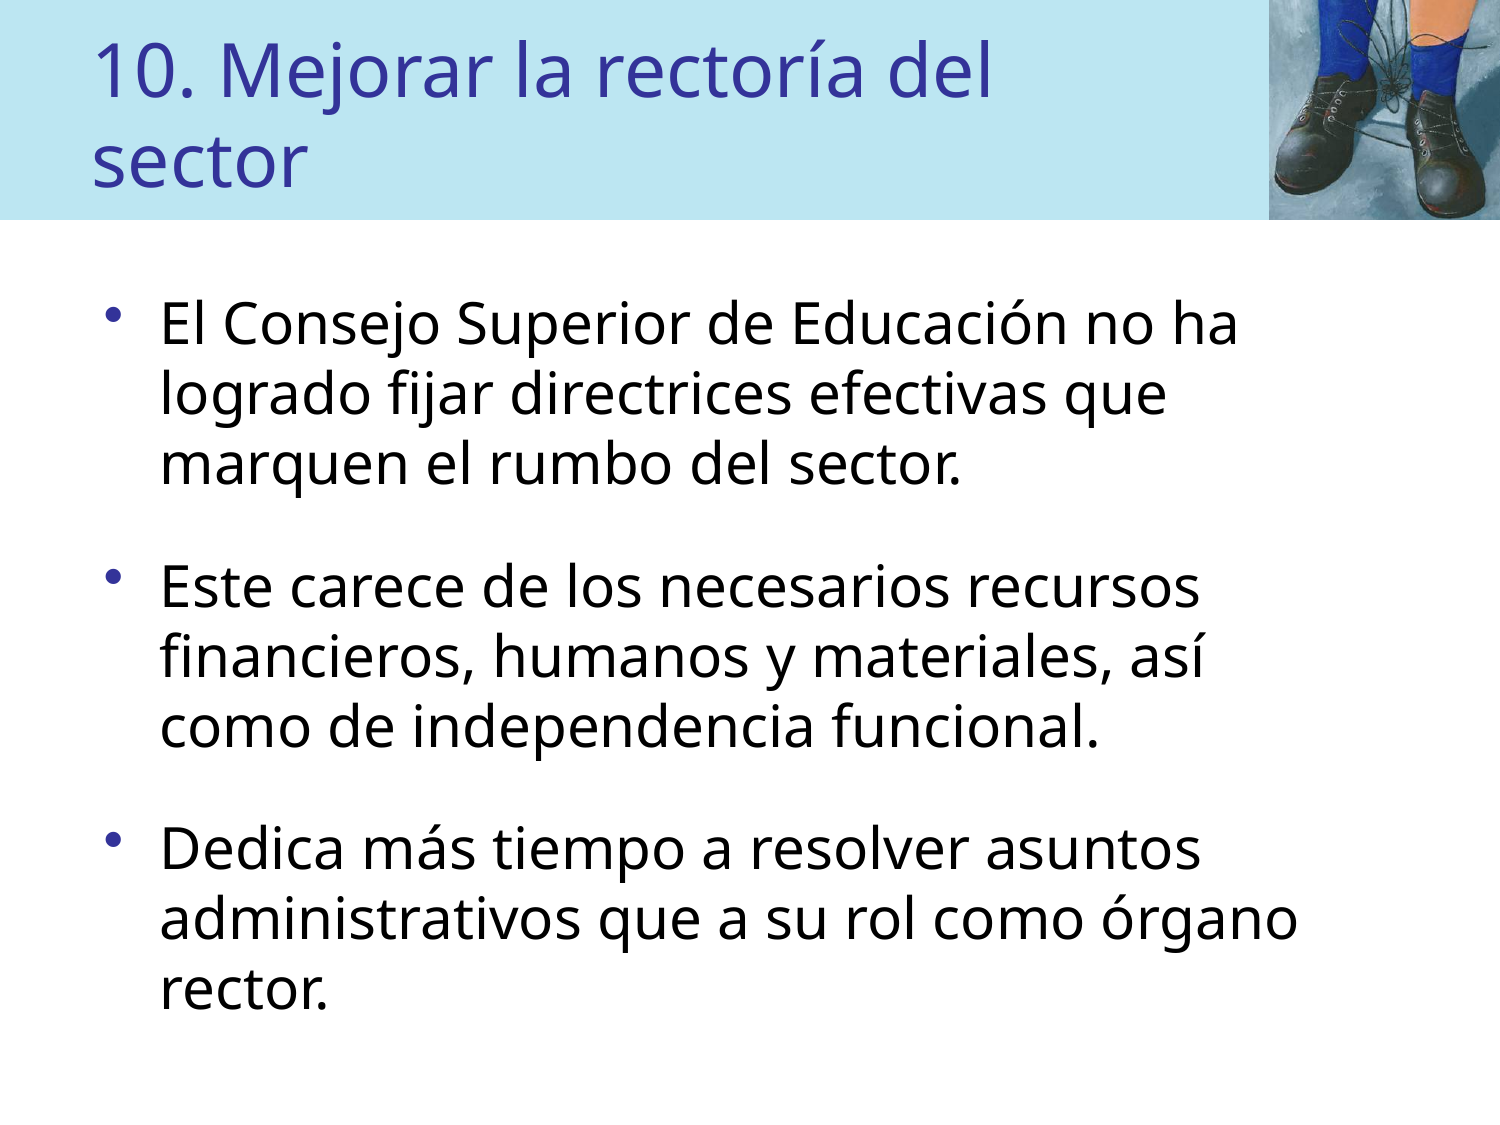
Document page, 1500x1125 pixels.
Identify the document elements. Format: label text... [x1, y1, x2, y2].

list El Consejo Superior de Educación no ha logrado fijar directrices efectivas que marquen el rumbo del sector. Este carece de los necesarios recursos financieros, humanos y materiales, así como de independencia funcional. Dedica más tiempo a resolver asuntos administrativos que a su rol como órgano rector. [88, 278, 1388, 1071]
picture [0, 0, 1500, 220]
title 10. Mejorar la rectoría del sector [76, 18, 1161, 207]
